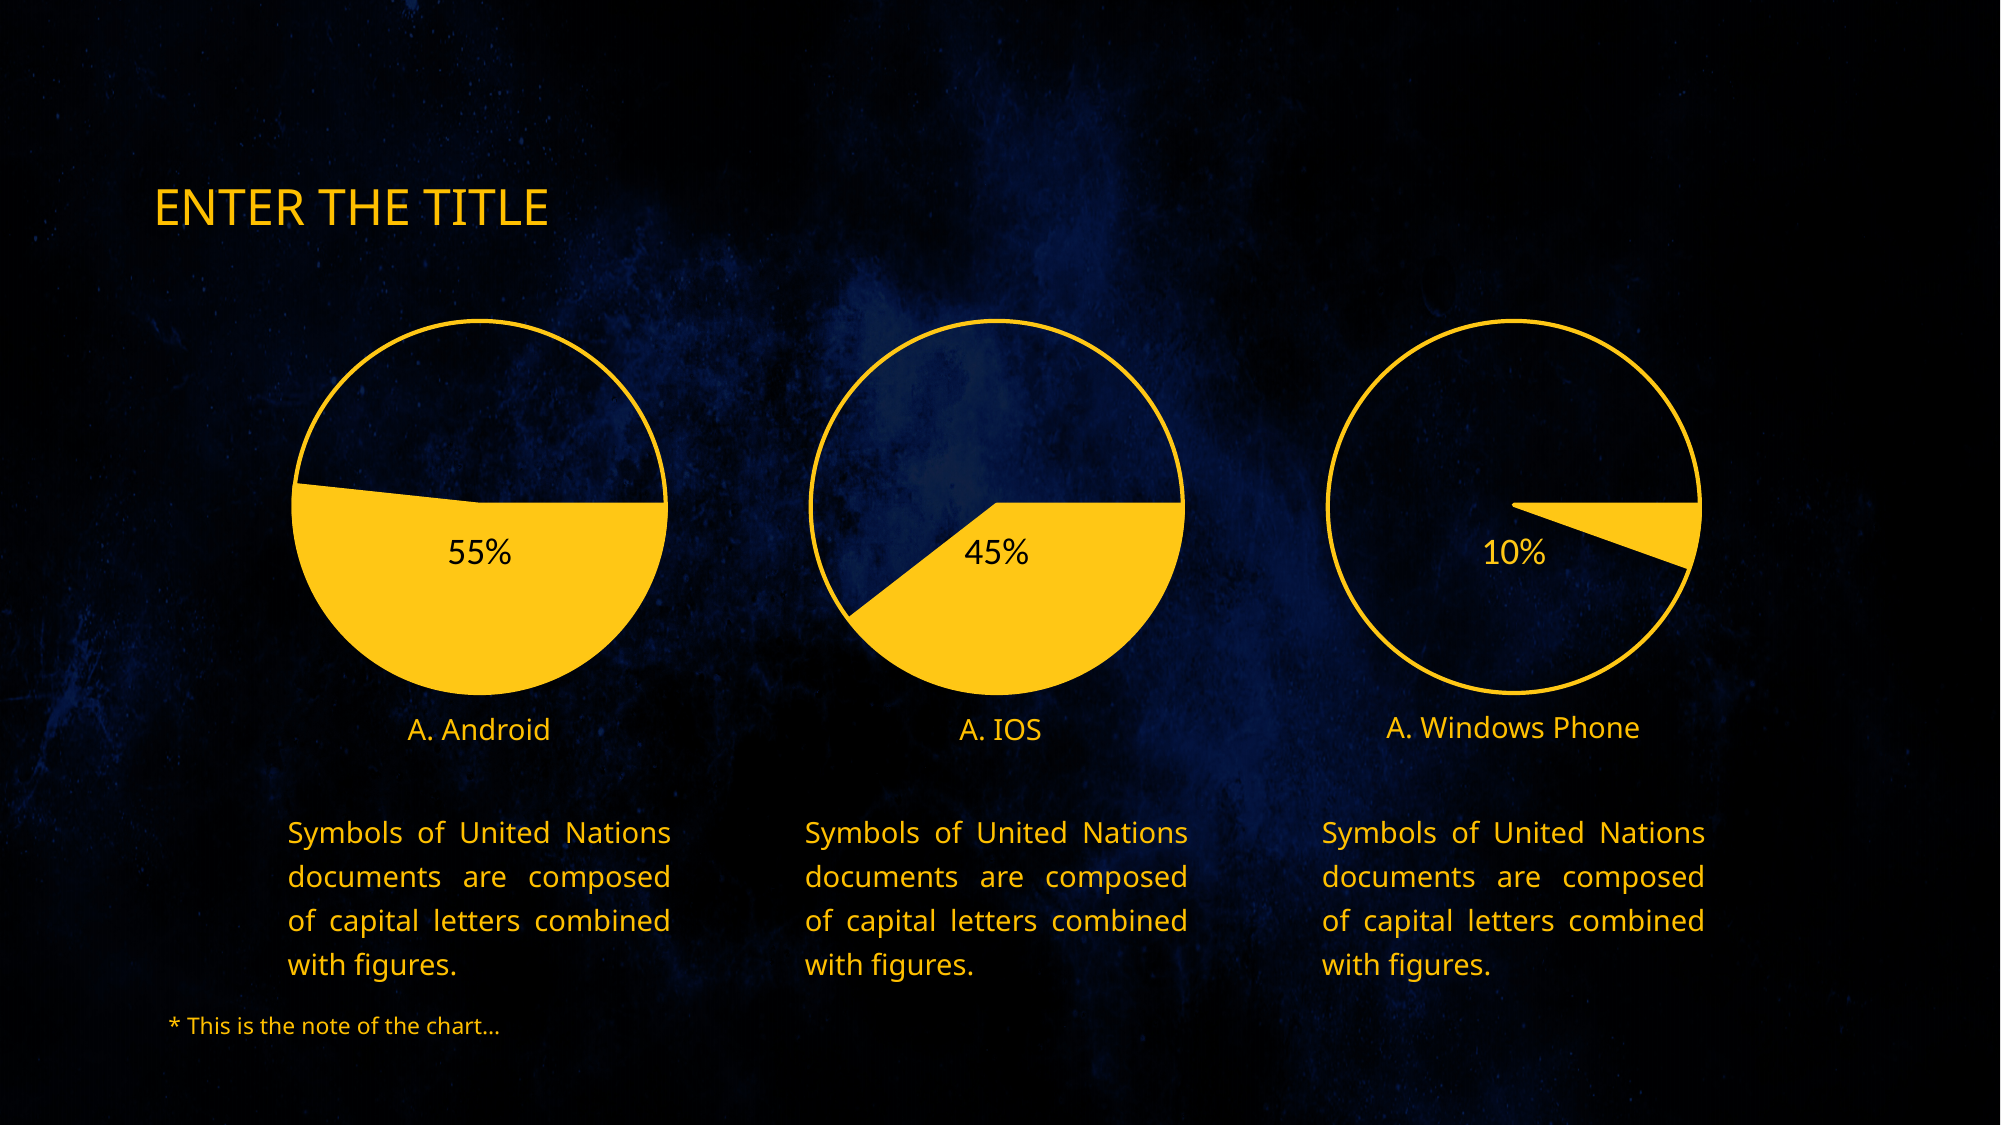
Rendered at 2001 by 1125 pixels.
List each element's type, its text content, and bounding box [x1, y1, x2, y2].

picture [0, 0, 2001, 1125]
text_box * This is the note of the chart… [153, 1003, 516, 1047]
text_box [1306, 318, 1721, 991]
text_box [789, 318, 1204, 991]
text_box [272, 318, 687, 991]
text_box ENTER THE TITLE [138, 167, 566, 243]
